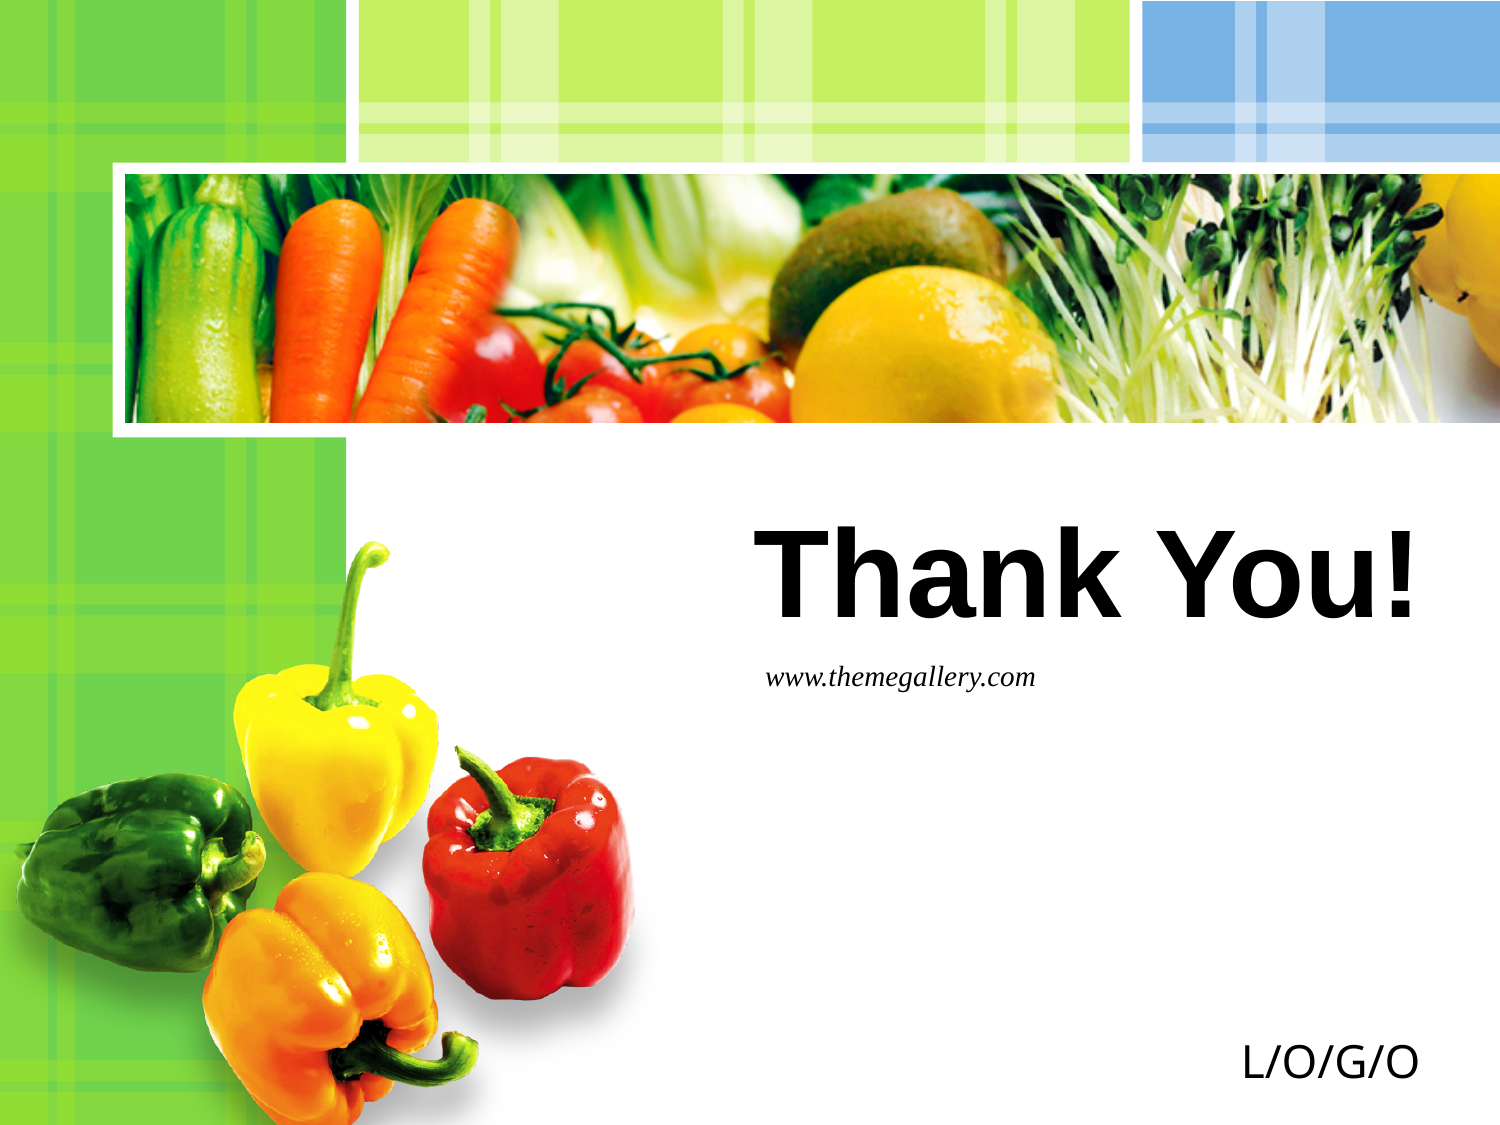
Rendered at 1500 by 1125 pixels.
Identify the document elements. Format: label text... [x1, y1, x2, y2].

title Thank You! [162, 446, 1438, 688]
subtitle www.themegallery.com [750, 650, 1438, 775]
picture [0, 541, 663, 1125]
picture [125, 174, 1500, 423]
